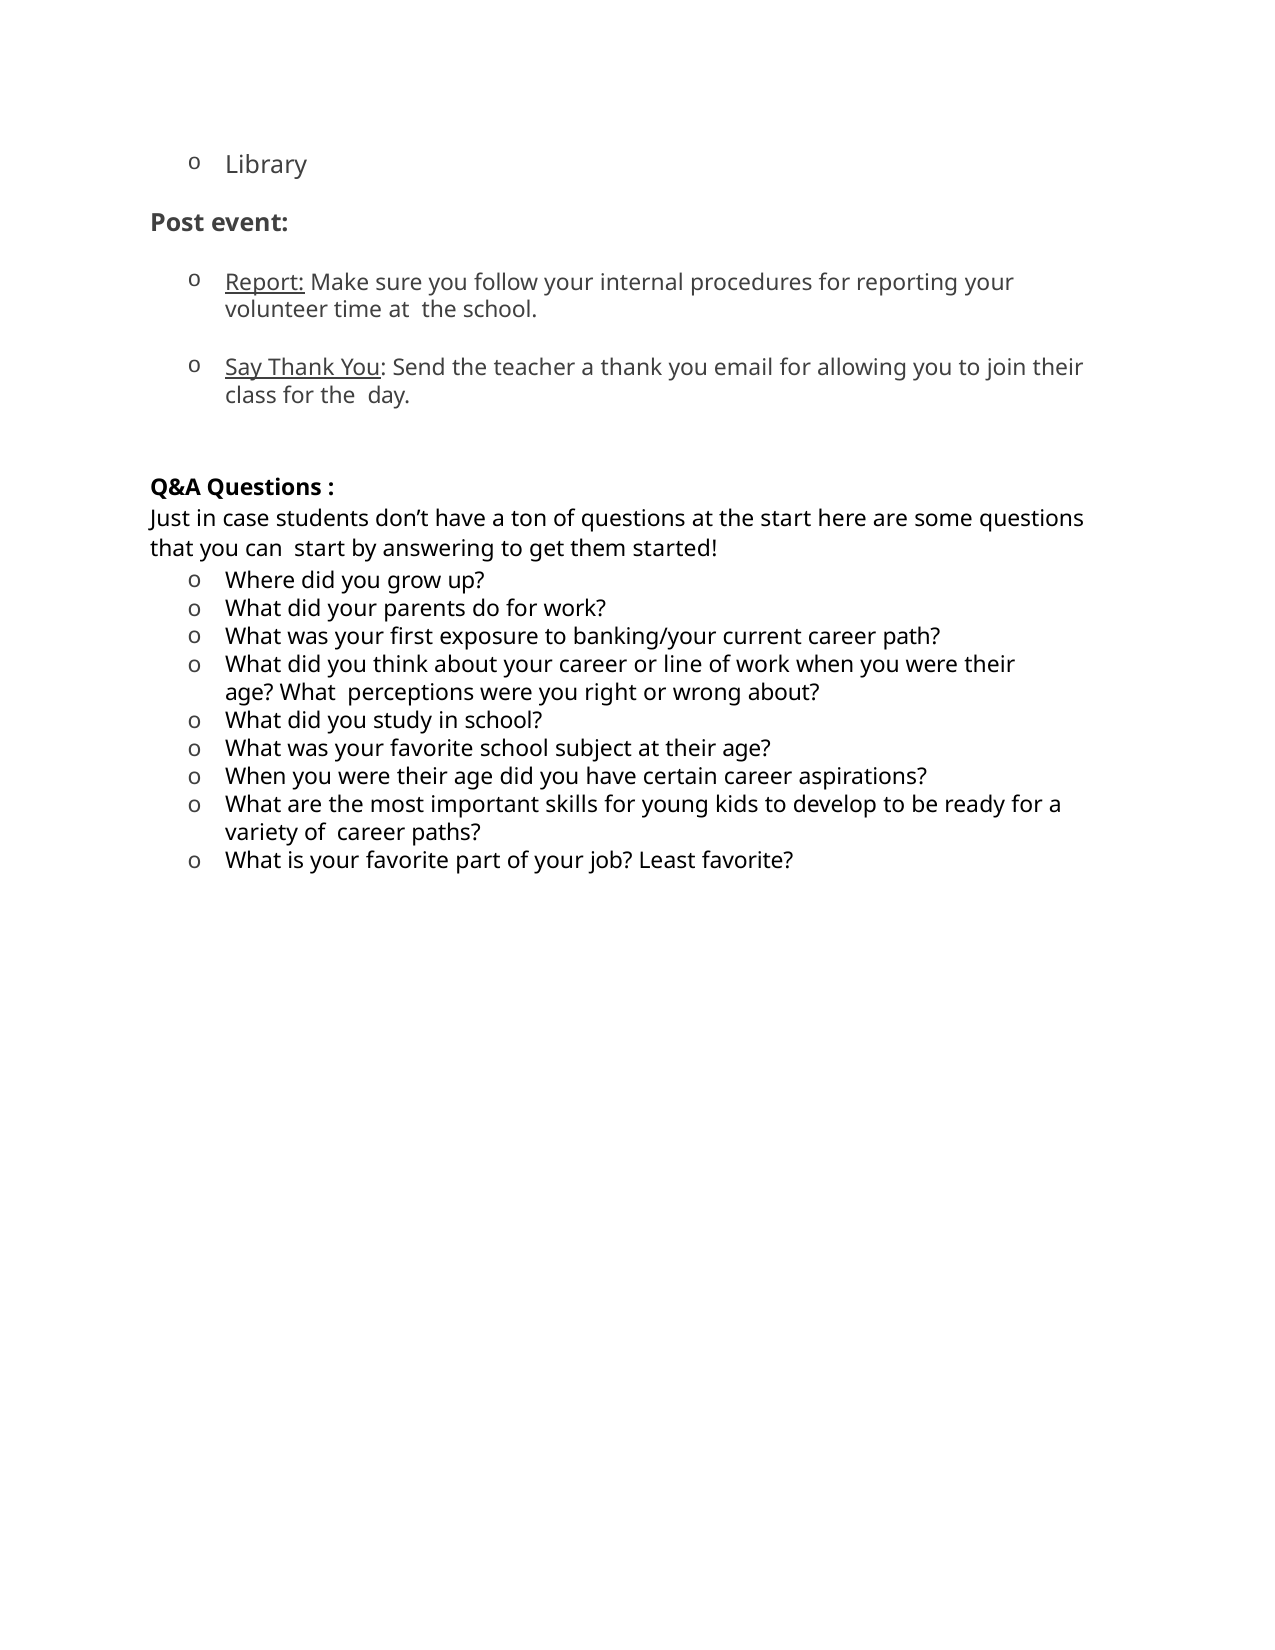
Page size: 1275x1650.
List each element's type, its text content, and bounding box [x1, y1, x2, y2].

text_box Library Post event: Report: Make sure you follow your internal procedures for reporting your volunteer time at the school. Say Thank You: Send the teacher a thank you email for allowing you to join their class for the day. Q&A Questions : Just in case students don’t have a ton of questions at the start here are some questions that you can start by answering to get them started! Where did you grow up? What did your parents do for work? What was your first exposure to banking/your current career path? What did you think about your career or line of work when you were their age? What perceptions were you right or wrong about? What did you study in school? What was your favorite school subject at their age? When you were their age did you have certain career aspirations? What are the most important skills for young kids to develop to be ready for a variety of career paths? What is your favorite part of your job? Least favorite? [147, 146, 1116, 874]
